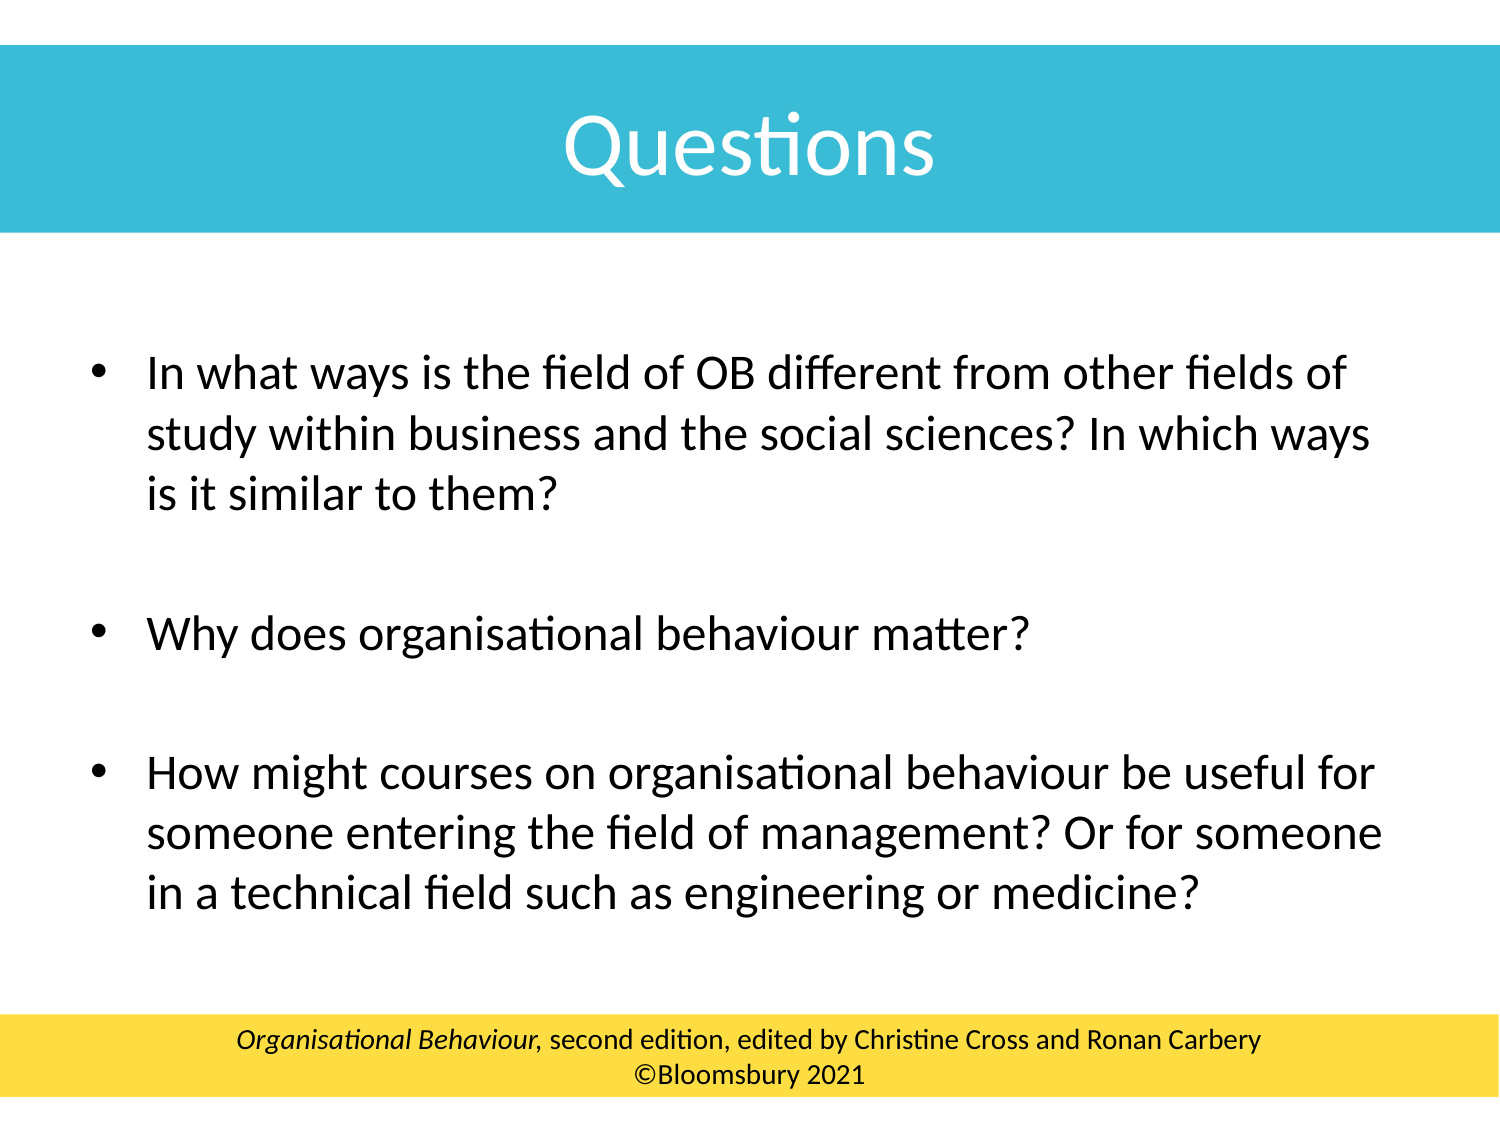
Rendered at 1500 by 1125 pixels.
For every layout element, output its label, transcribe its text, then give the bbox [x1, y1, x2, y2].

title Questions [0, 45, 1500, 233]
list In what ways is the field of OB different from other fields of study within business and the social sciences? In which ways is it similar to them? Why does organisational behaviour matter? How might courses on organisational behaviour be useful for someone entering the field of management? Or for someone in a technical field such as engineering or medicine? [75, 262, 1425, 1005]
